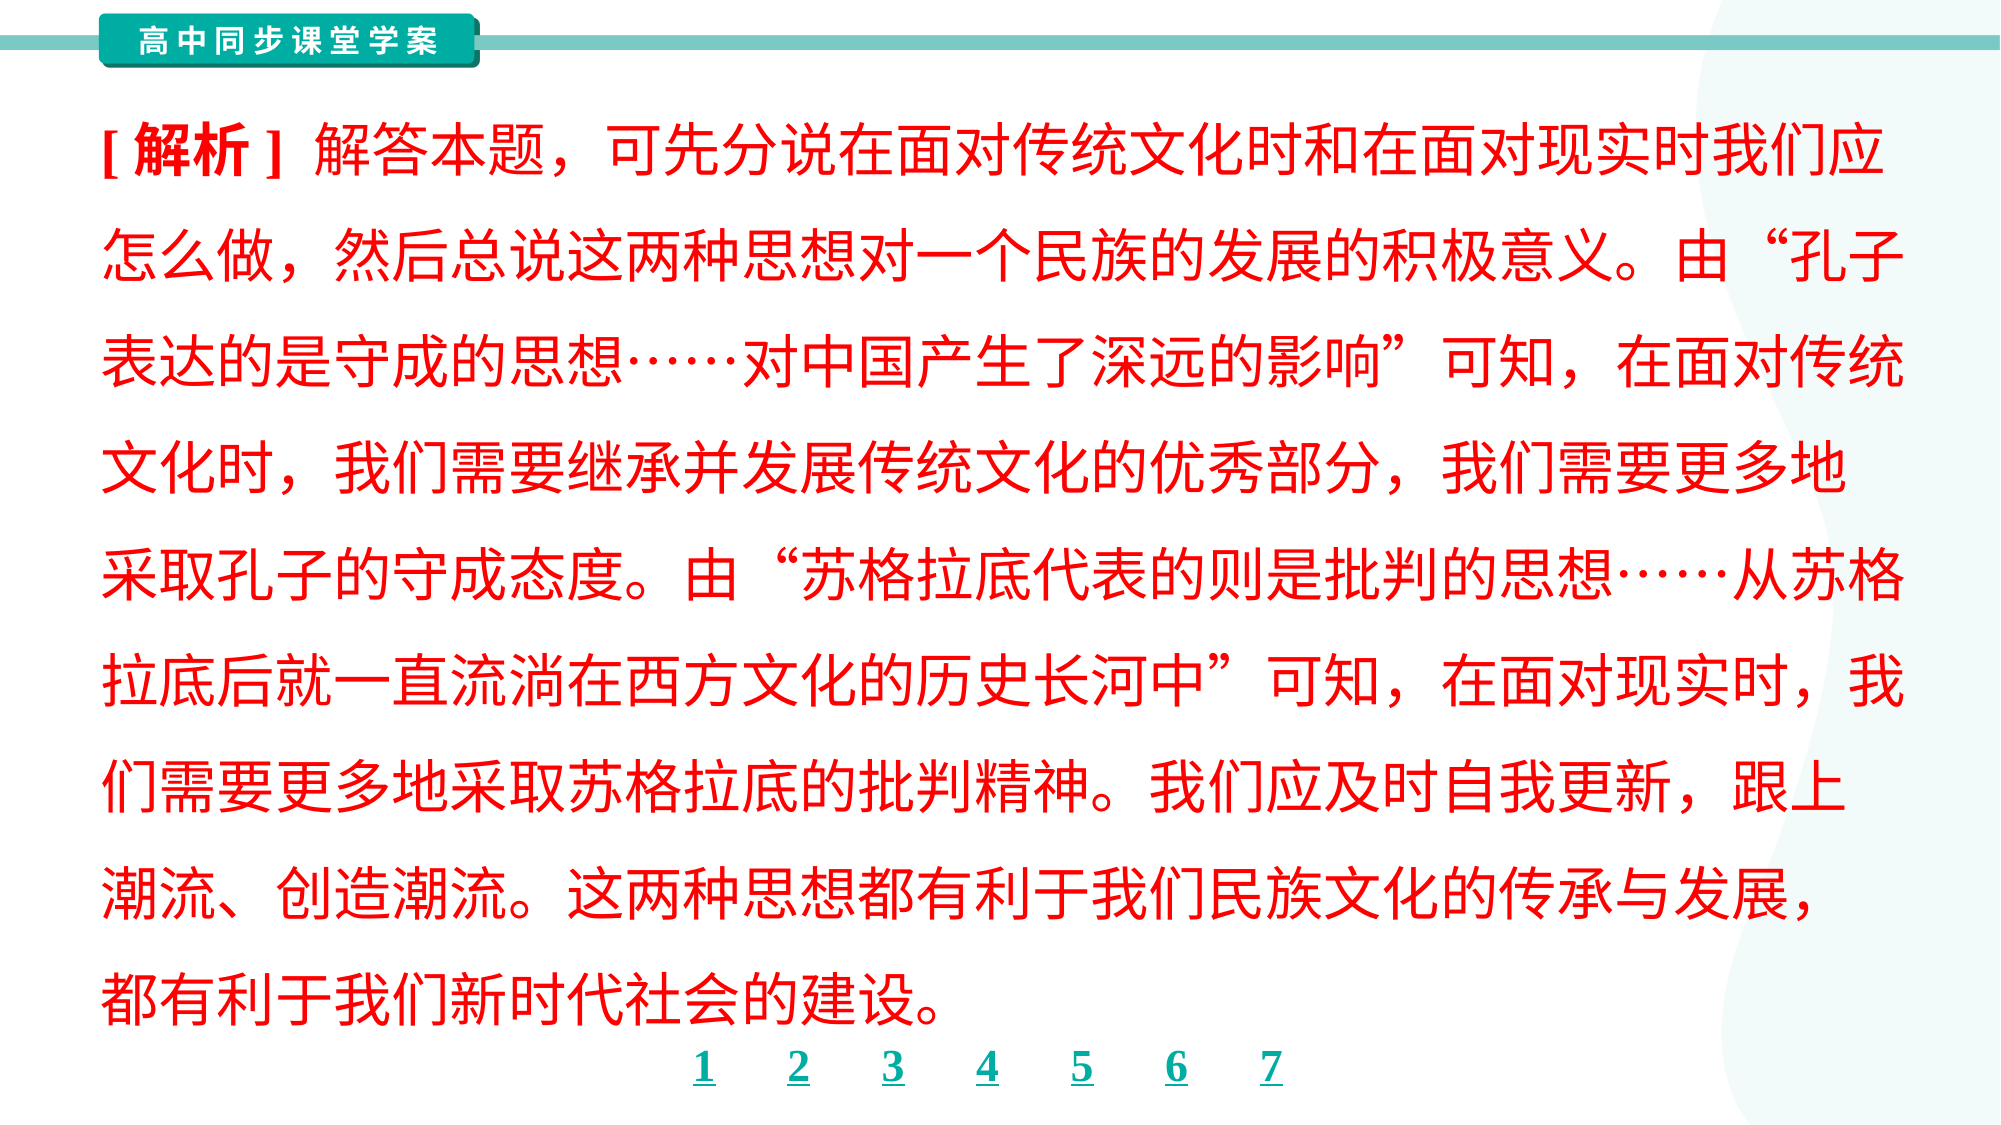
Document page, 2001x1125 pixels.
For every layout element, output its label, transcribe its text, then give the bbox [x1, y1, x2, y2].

picture [0, 0, 2000, 1125]
text_box [解析] 解答本题，可先分说在面对传统文化时和在面对现实时我们应 怎么做，然后总说这两种思想对一个民族的发展的积极意义。由“孔子 表达的是守成的思想……对中国产生了深远的影响”可知，在面对传统 文化时，我们需要继承并发展传统文化的优秀部分，我们需要更多地 采取孔子的守成态度。由“苏格拉底代表的则是批判的思想……从苏格 拉底后就一直流淌在西方文化的历史长河中”可知，在面对现实时，我 们需要更多地采取苏格拉底的批判精神。我们应及时自我更新，跟上 潮流、创造潮流。这两种思想都有利于我们民族文化的传承与发展， 都有利于我们新时代社会的建设。 [100, 76, 1899, 1033]
